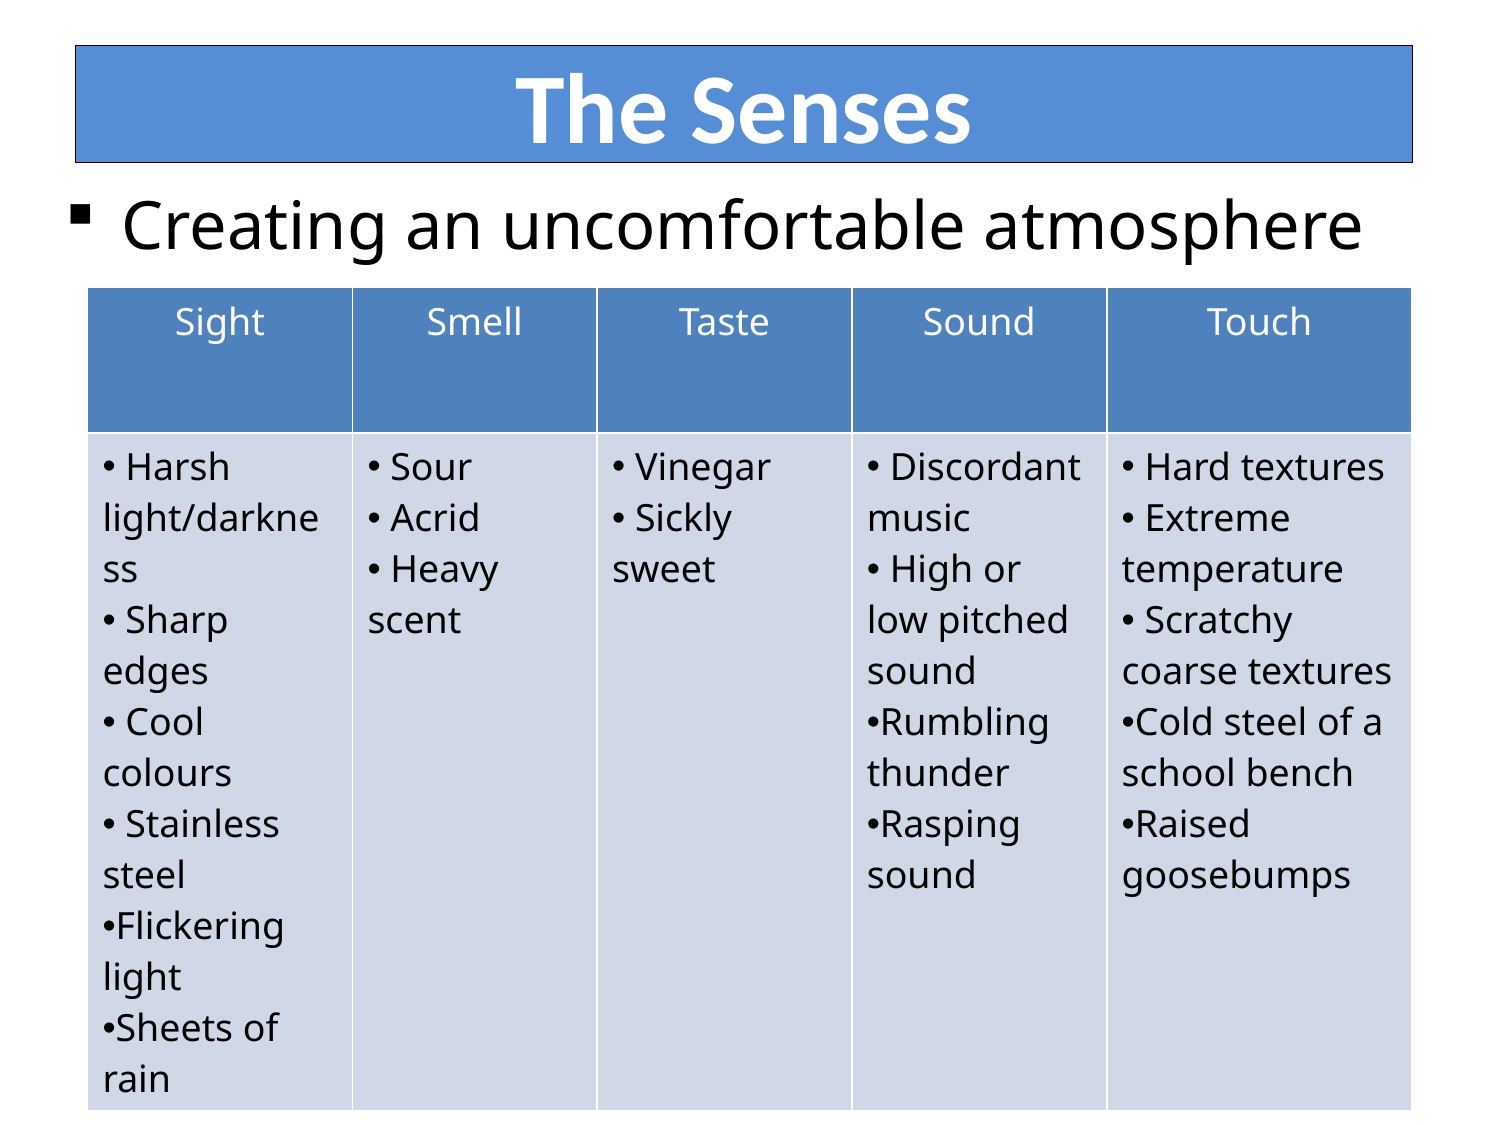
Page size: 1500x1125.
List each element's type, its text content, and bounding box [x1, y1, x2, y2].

list Creating an uncomfortable atmosphere [50, 174, 1413, 1041]
table_cell Vinegar Sickly sweet [598, 434, 851, 1110]
table_header Sight [88, 288, 352, 432]
table_header Sound [853, 288, 1106, 432]
table_cell Discordant music High or low pitched sound Rumbling thunder Rasping sound [853, 434, 1106, 1110]
table_header Taste [598, 288, 851, 432]
table_header Touch [1108, 288, 1411, 432]
table_cell Hard textures Extreme temperature Scratchy coarse textures Cold steel of a school bench Raised goosebumps [1108, 434, 1411, 1110]
table_cell Harsh light/darkness Sharp edges Cool colours Stainless steel Flickering light Sheets of rain [88, 434, 352, 1110]
title The Senses [75, 45, 1413, 163]
table_cell Sour Acrid Heavy scent [353, 434, 596, 1110]
table_header Smell [353, 288, 596, 432]
